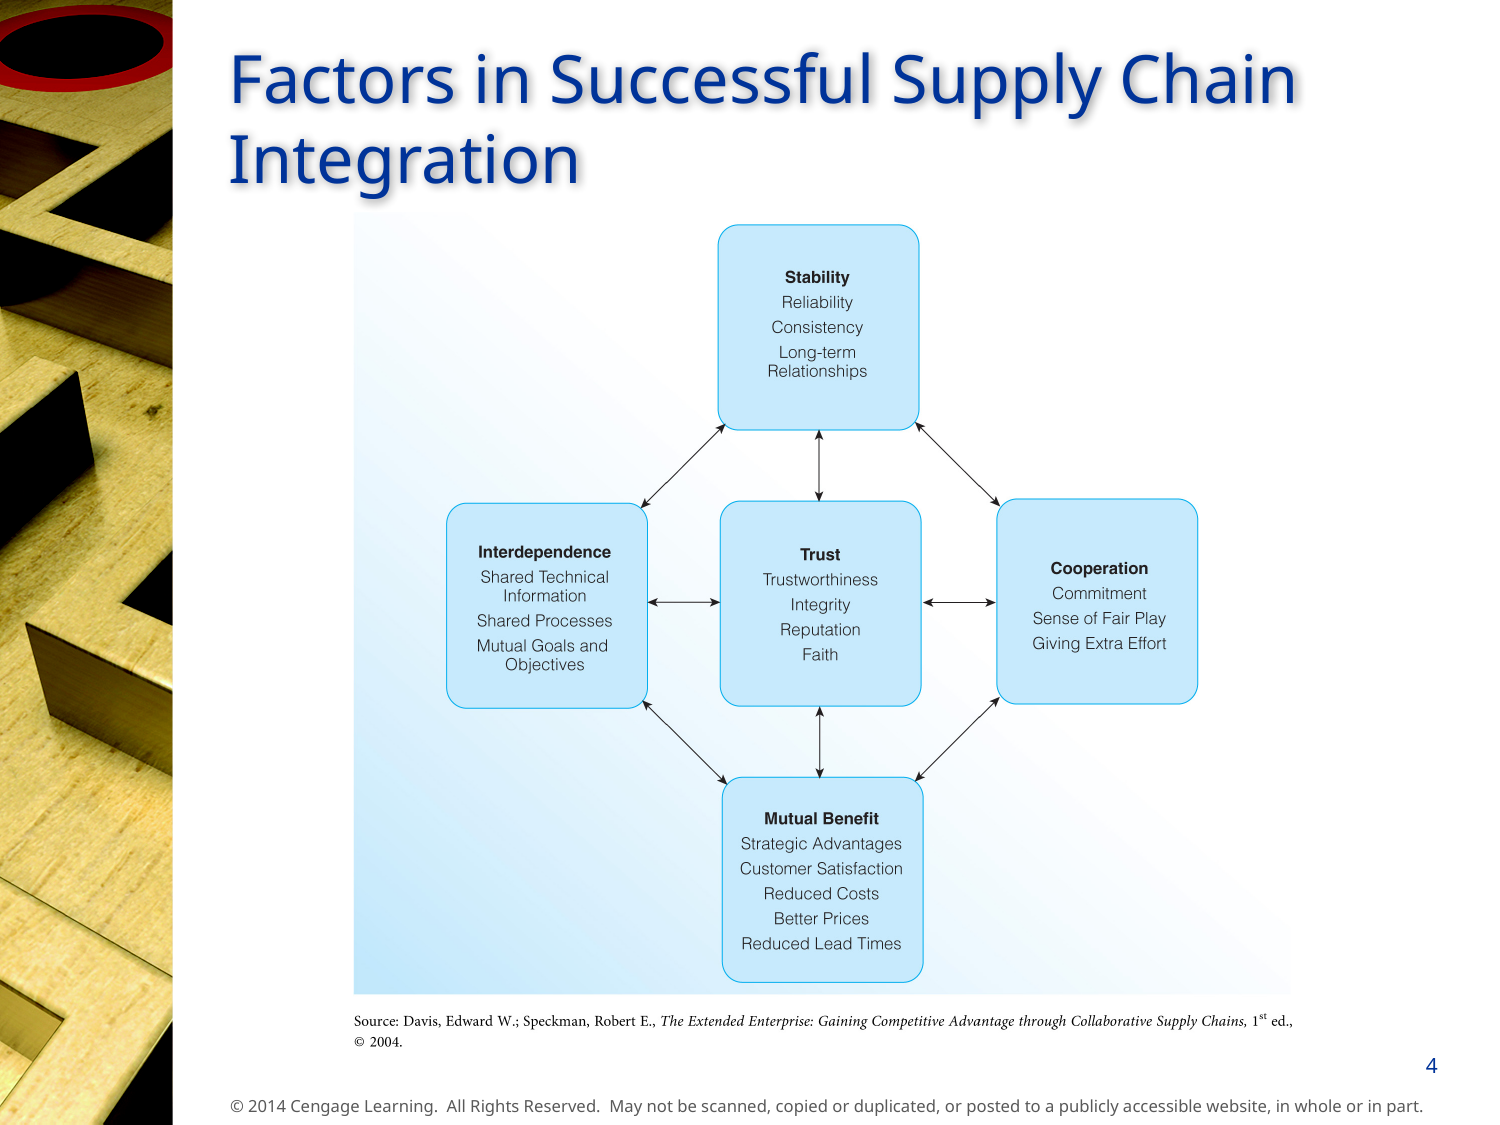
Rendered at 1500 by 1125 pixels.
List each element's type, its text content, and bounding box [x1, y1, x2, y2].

picture [353, 211, 1292, 1048]
slide_number 4 [1386, 1037, 1478, 1097]
title Factors in Successful Supply Chain Integration [213, 29, 1454, 213]
picture [0, 0, 173, 1125]
